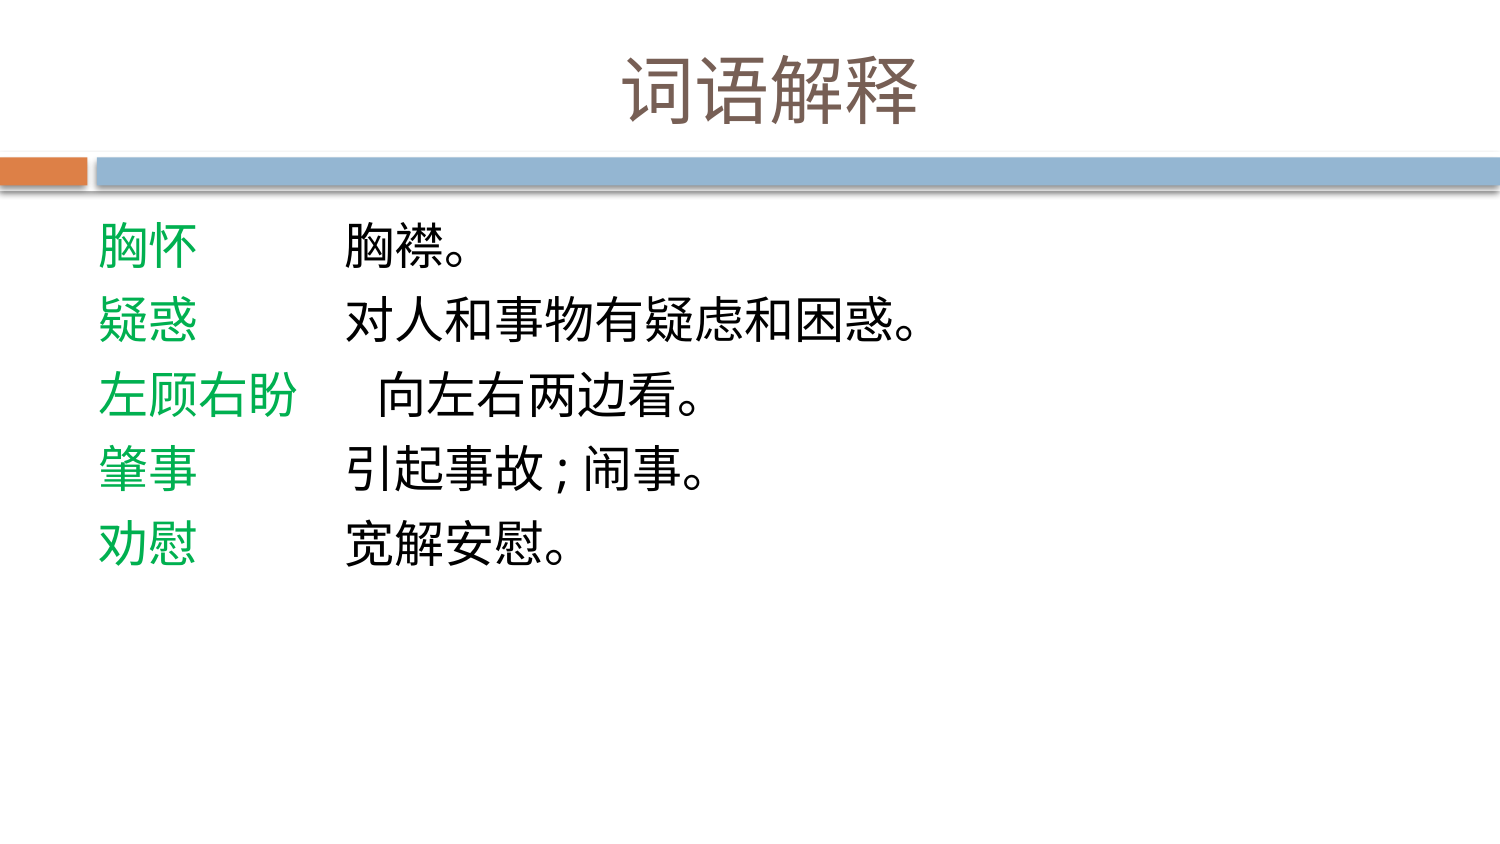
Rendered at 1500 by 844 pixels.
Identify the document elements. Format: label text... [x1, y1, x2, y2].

list 胸怀 胸襟。 疑惑 对人和事物有疑虑和困惑。 左顾右盼 向左右两边看。 肇事 引起事故;闹事。 劝慰 宽解安慰。 [83, 206, 1419, 767]
title 词语解释 [100, 28, 1438, 150]
